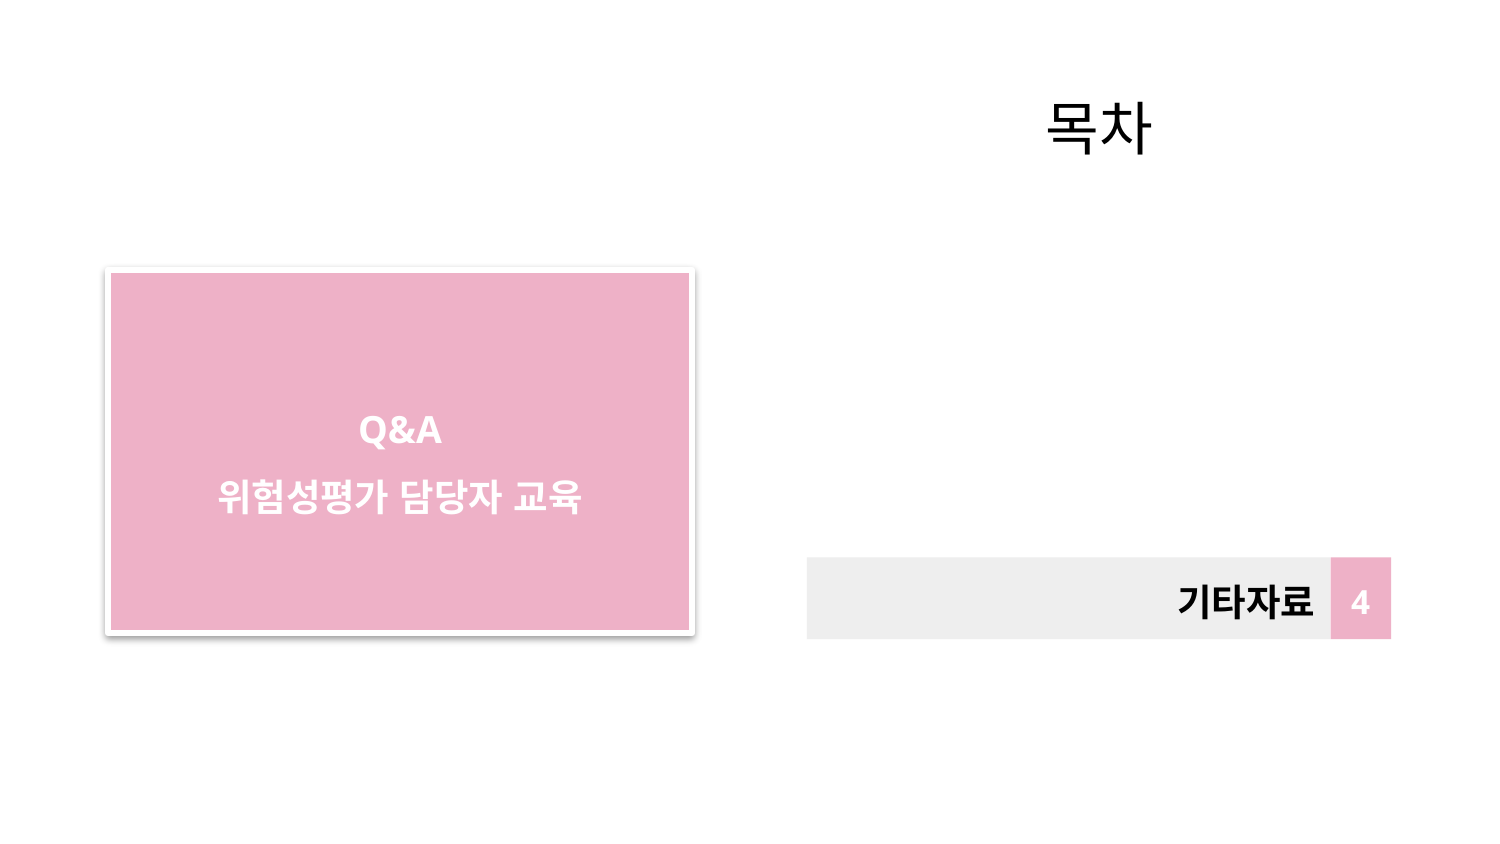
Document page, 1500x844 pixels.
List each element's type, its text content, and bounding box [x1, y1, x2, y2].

text_box Q&A 위험성평가 담당자 교육 [105, 267, 695, 636]
text_box 기타자료 [806, 557, 1330, 640]
title 목차 [806, 88, 1392, 167]
text_box 4 [1330, 557, 1392, 640]
